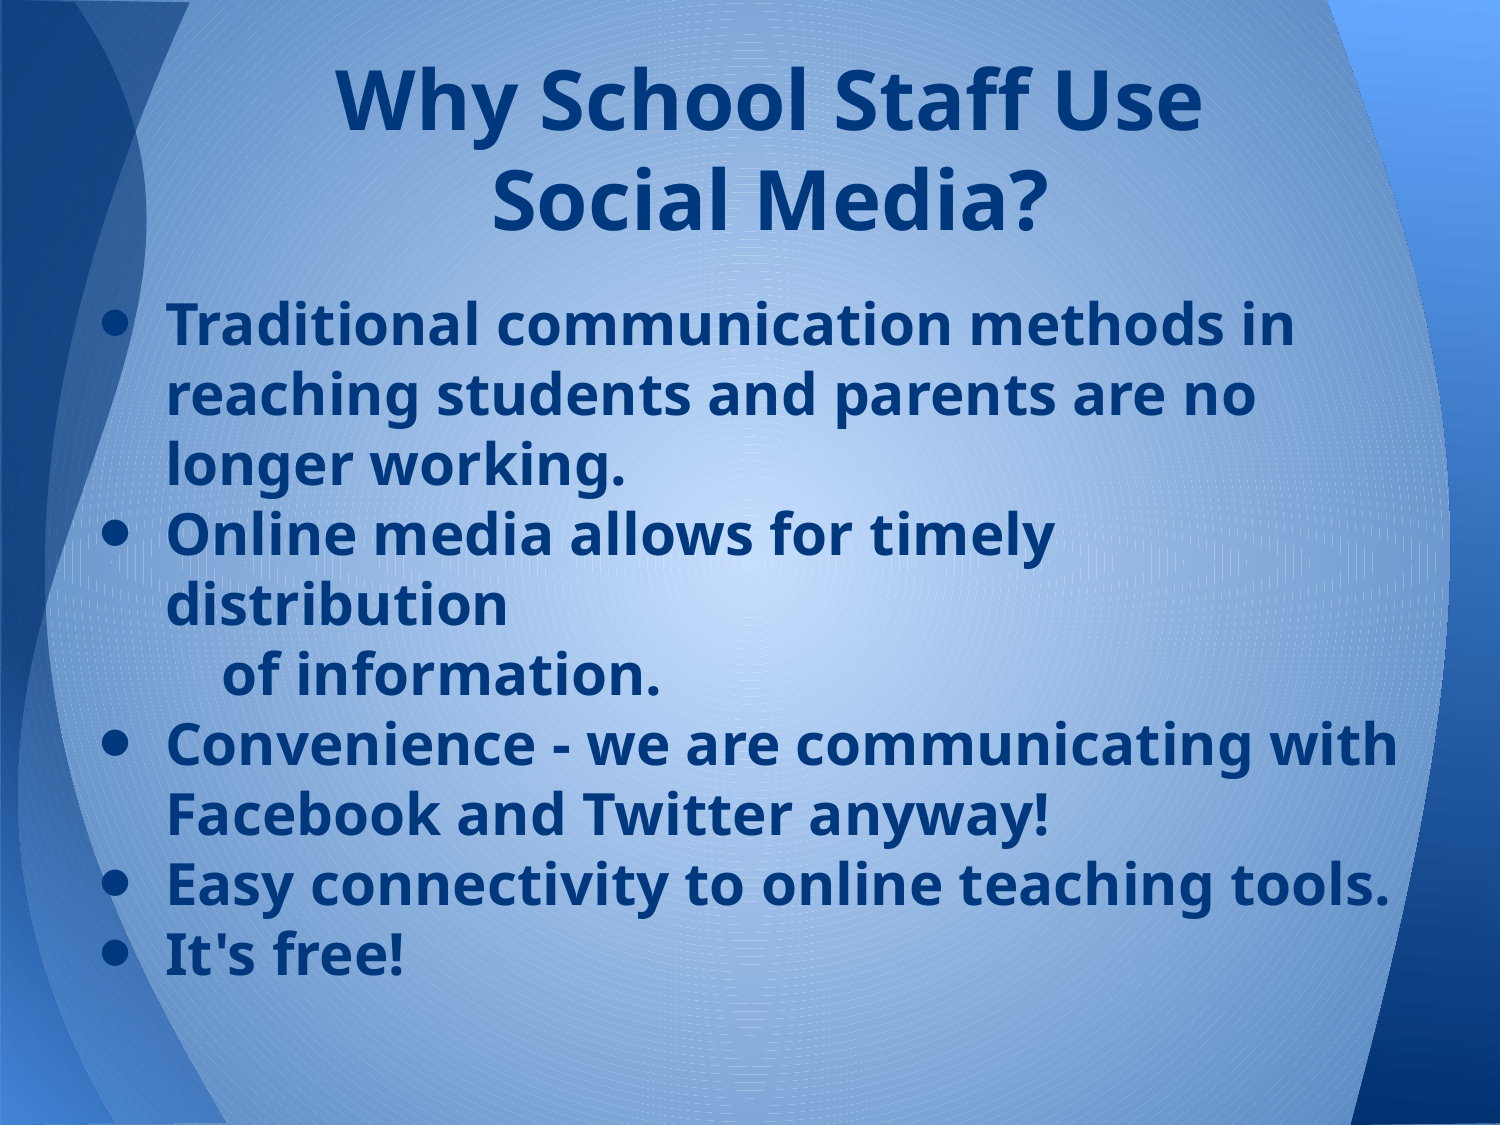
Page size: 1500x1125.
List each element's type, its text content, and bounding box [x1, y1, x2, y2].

title Why School Staff Use Social Media? [75, 32, 1425, 263]
text_box [291, 45, 892, 120]
list Traditional communication methods in reaching students and parents are no longer working. Online media allows for timely distribution of information. Convenience - we are communicating with Facebook and Twitter anyway! Easy connectivity to online teaching tools. It's free! [75, 272, 1425, 1002]
